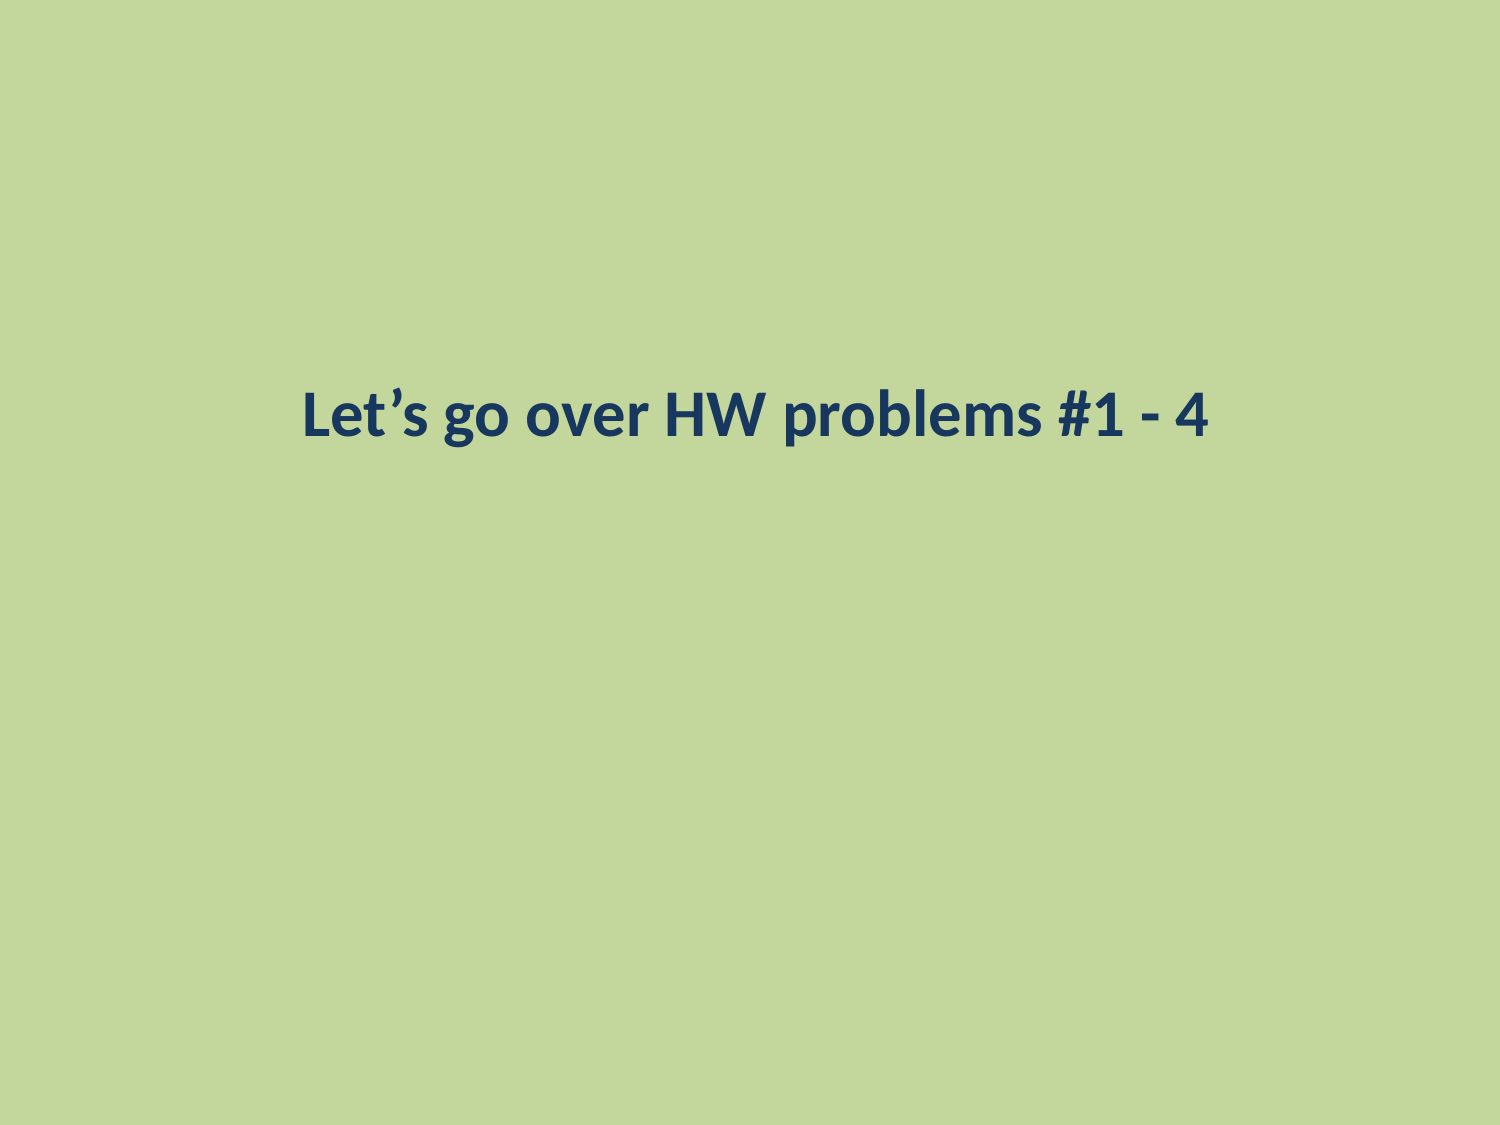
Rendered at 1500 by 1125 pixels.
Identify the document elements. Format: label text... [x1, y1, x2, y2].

text_box Let’s go over HW problems #1 - 4 [12, 362, 1500, 458]
